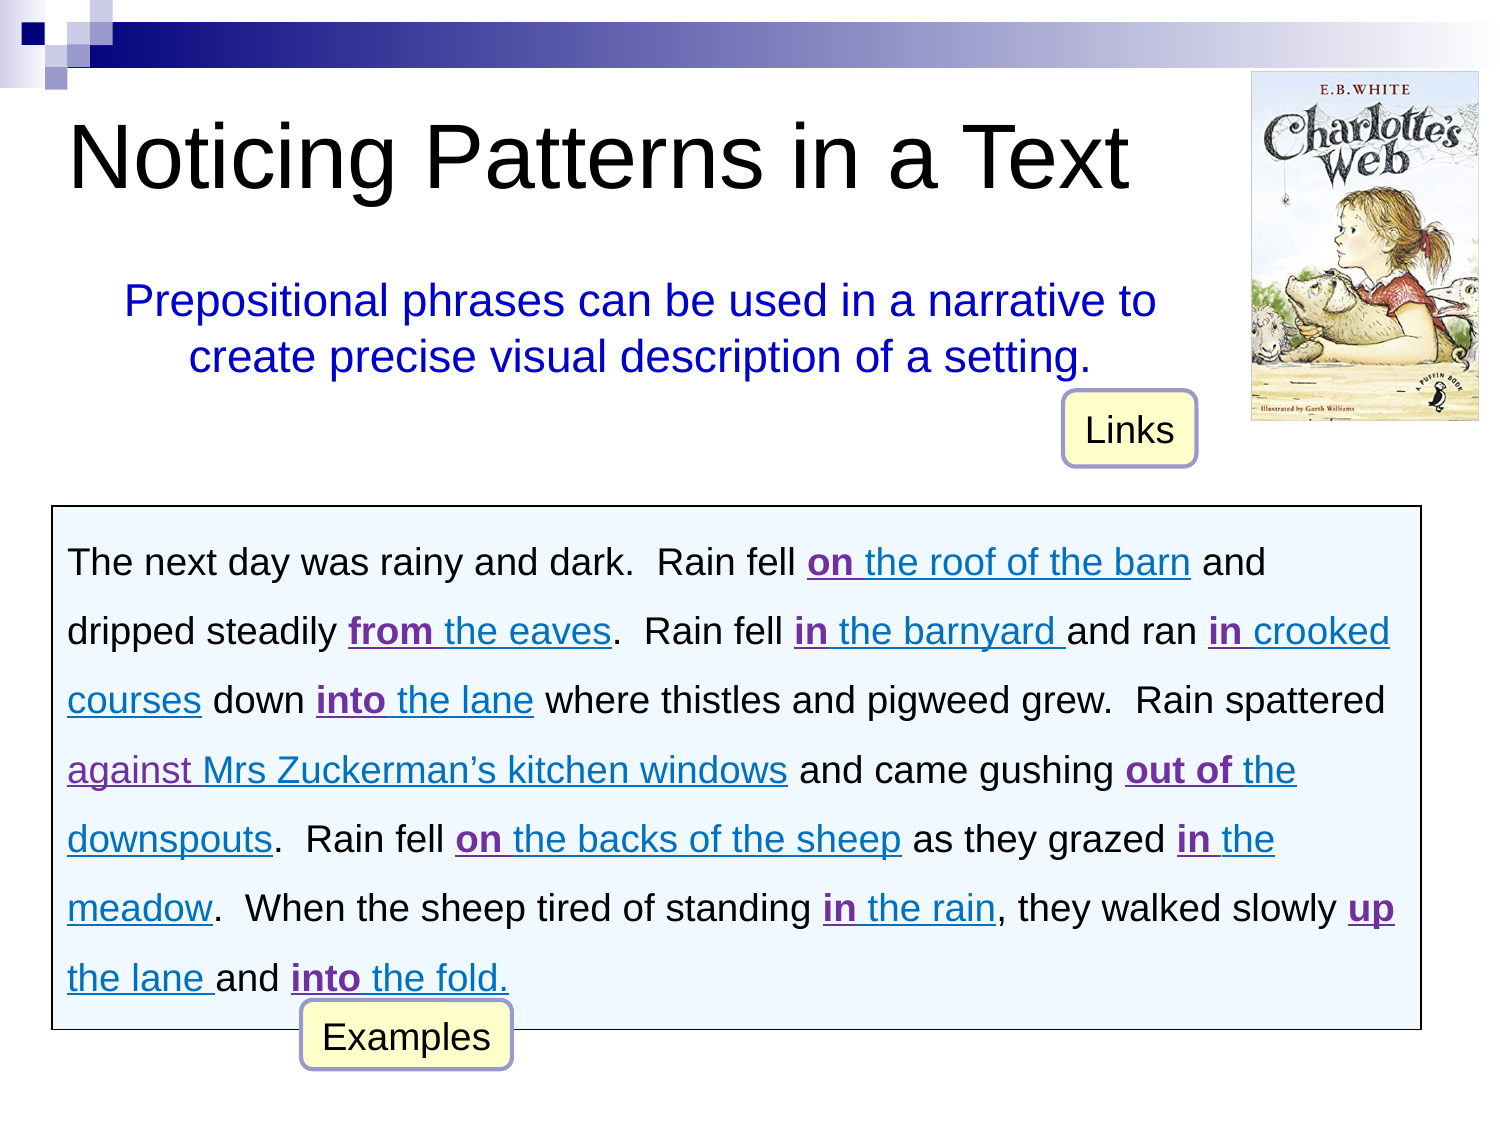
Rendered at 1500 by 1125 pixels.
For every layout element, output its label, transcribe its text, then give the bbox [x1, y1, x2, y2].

title Noticing Patterns in a Text [51, 47, 1403, 256]
list The next day was rainy and dark. Rain fell on the roof of the barn and dripped steadily from the eaves. Rain fell in the barnyard and ran in crooked courses down into the lane where thistles and pigweed grew. Rain spattered against Mrs Zuckerman’s kitchen windows and came gushing out of the downspouts. Rain fell on the backs of the sheep as they grazed in the meadow. When the sheep tired of standing in the rain, they walked slowly up the lane and into the fold. [51, 505, 1422, 1030]
text_box Prepositional phrases can be used in a narrative to create precise visual description of a setting. [84, 263, 1197, 389]
text_box Links [1060, 388, 1199, 469]
picture [1251, 71, 1479, 421]
text_box Examples [298, 997, 514, 1072]
